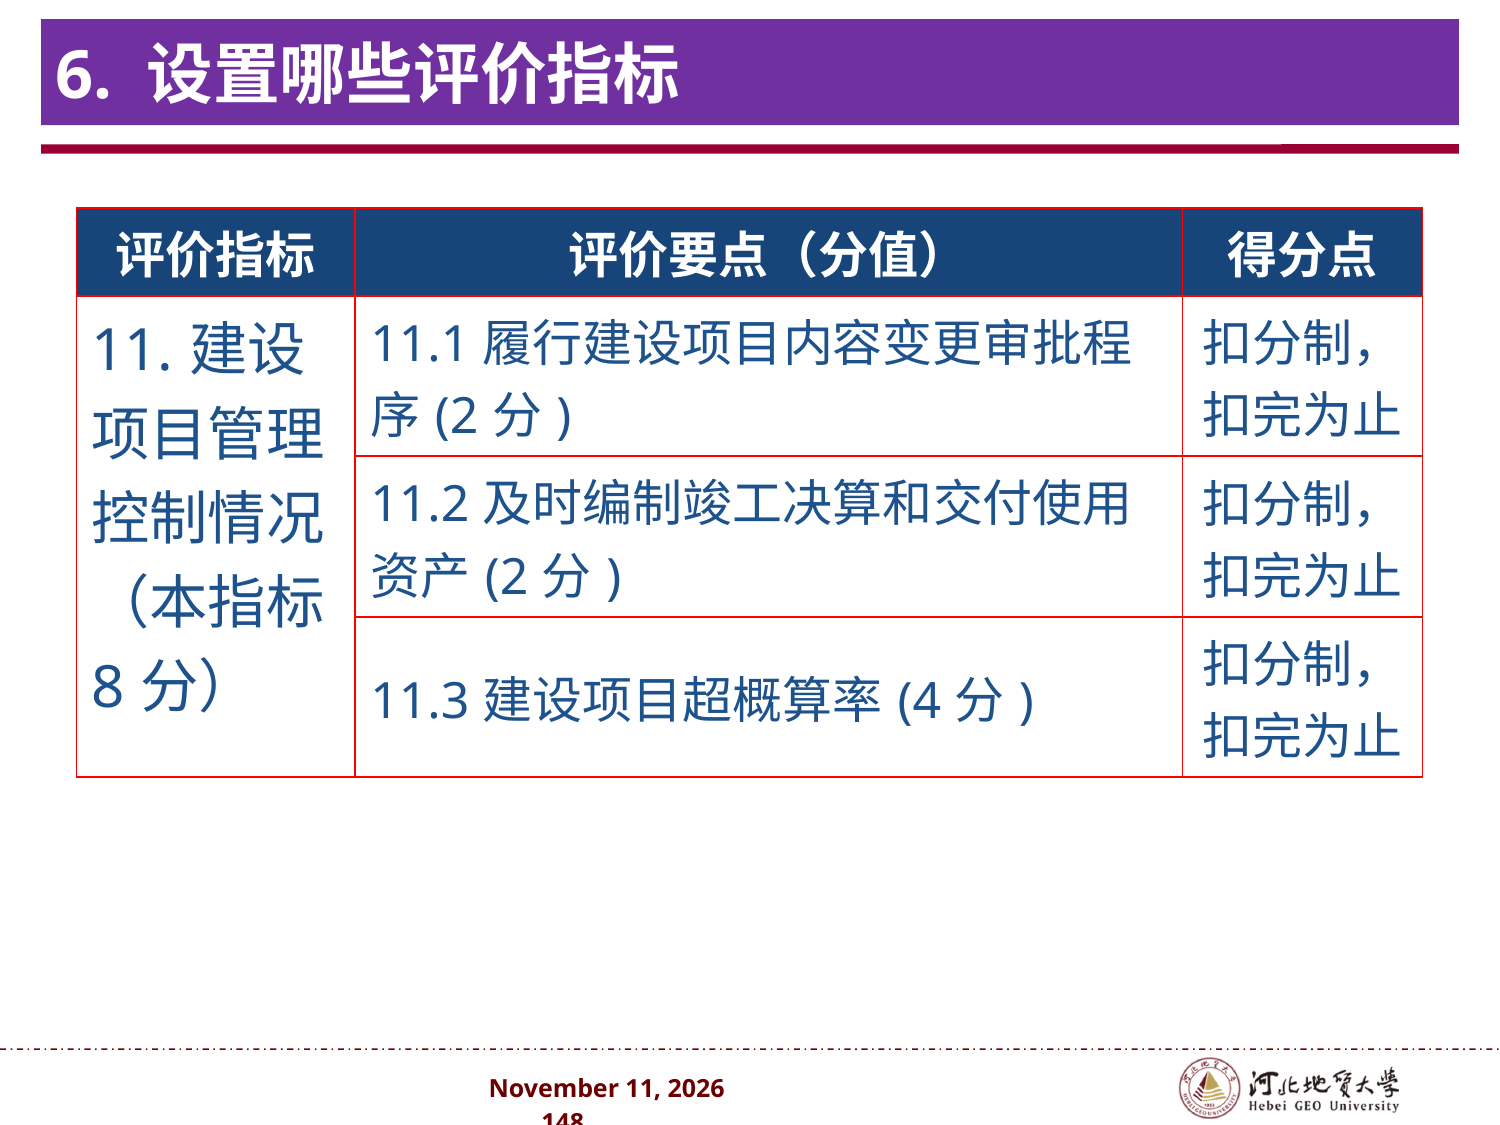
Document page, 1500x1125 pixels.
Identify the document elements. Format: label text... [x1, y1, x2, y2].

table_header 评价要点（分值） [356, 209, 1182, 295]
table_cell 11.1履行建设项目内容变更审批程序(2分) [356, 297, 1182, 455]
table_header 评价指标 [77, 209, 354, 295]
table_header 得分点 [1183, 209, 1422, 295]
table_cell 扣分制，扣完为止 [1183, 297, 1422, 455]
table_cell 扣分制，扣完为止 [1183, 618, 1422, 776]
table_cell 11.建设项目管理控制情况（本指标8分） [77, 297, 354, 776]
table_cell 扣分制，扣完为止 [1183, 457, 1422, 616]
table_cell 11.2及时编制竣工决算和交付使用资产(2分) [356, 457, 1182, 616]
title 6. 设置哪些评价指标 [40, 18, 1460, 126]
table_cell 11.3建设项目超概算率(4分) [356, 618, 1182, 776]
picture [1159, 1049, 1420, 1125]
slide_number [473, 1064, 990, 1109]
